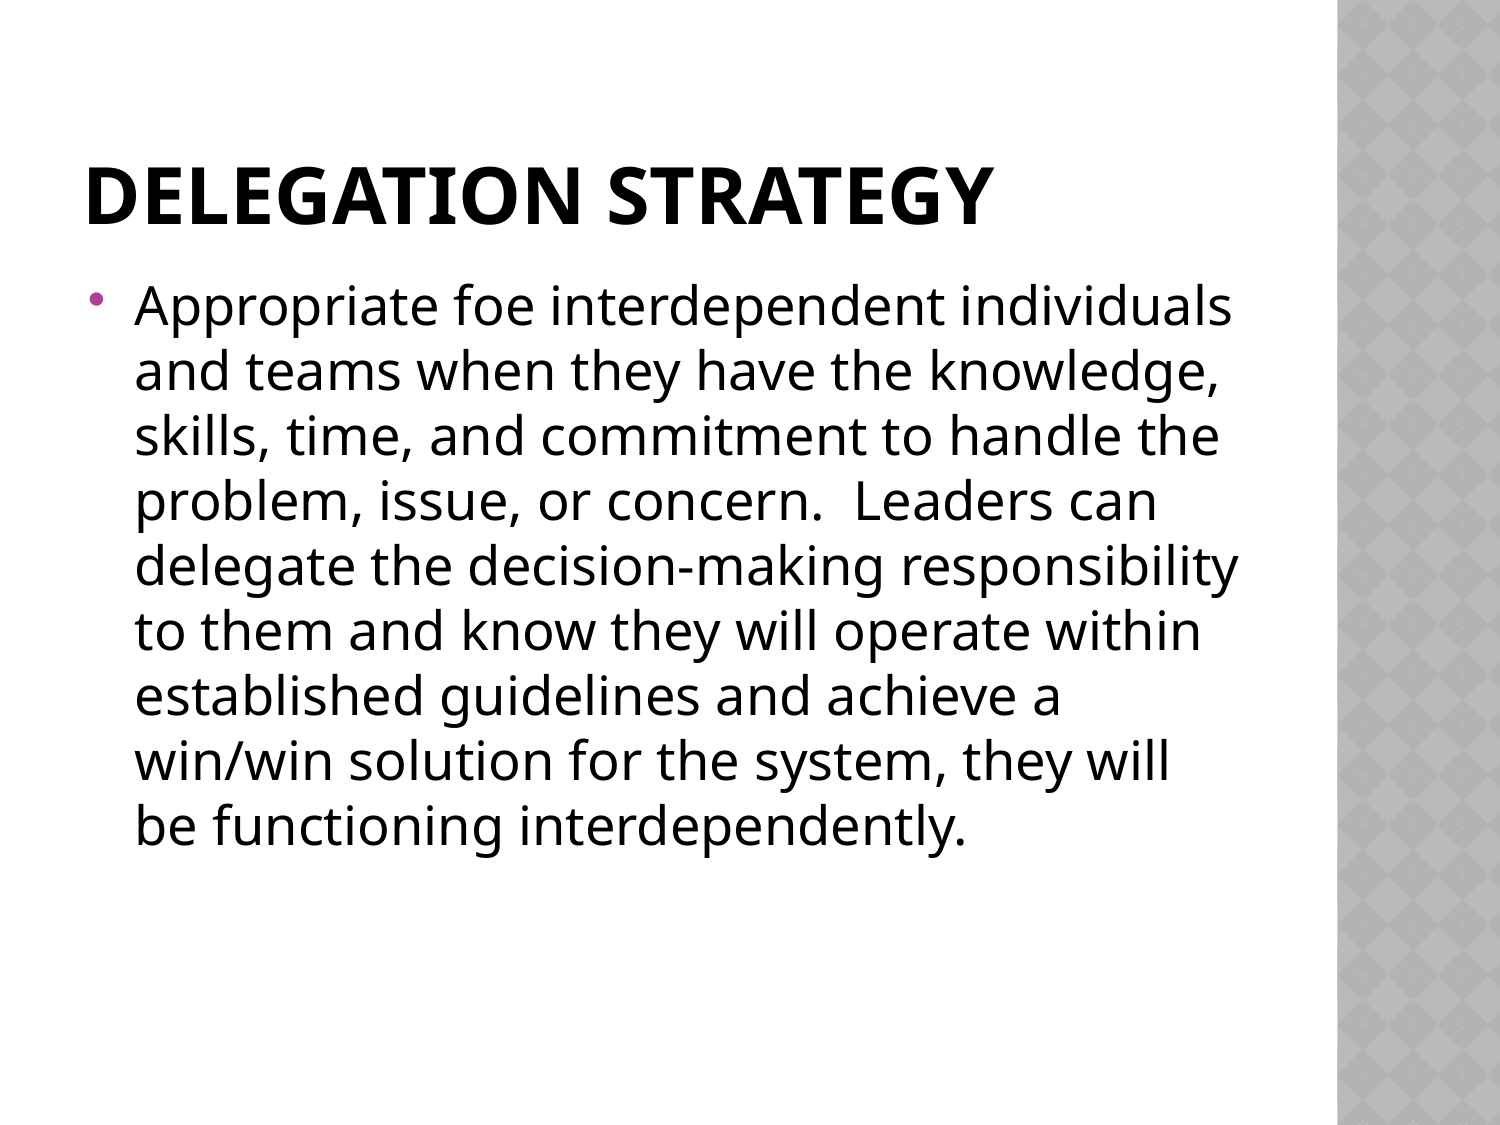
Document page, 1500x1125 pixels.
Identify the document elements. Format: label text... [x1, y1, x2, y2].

title Delegation strategy [75, 52, 1263, 240]
list Appropriate foe interdependent individuals and teams when they have the knowledge, skills, time, and commitment to handle the problem, issue, or concern. Leaders can delegate the decision-making responsibility to them and know they will operate within established guidelines and achieve a win/win solution for the system, they will be functioning interdependently. [75, 264, 1263, 1059]
